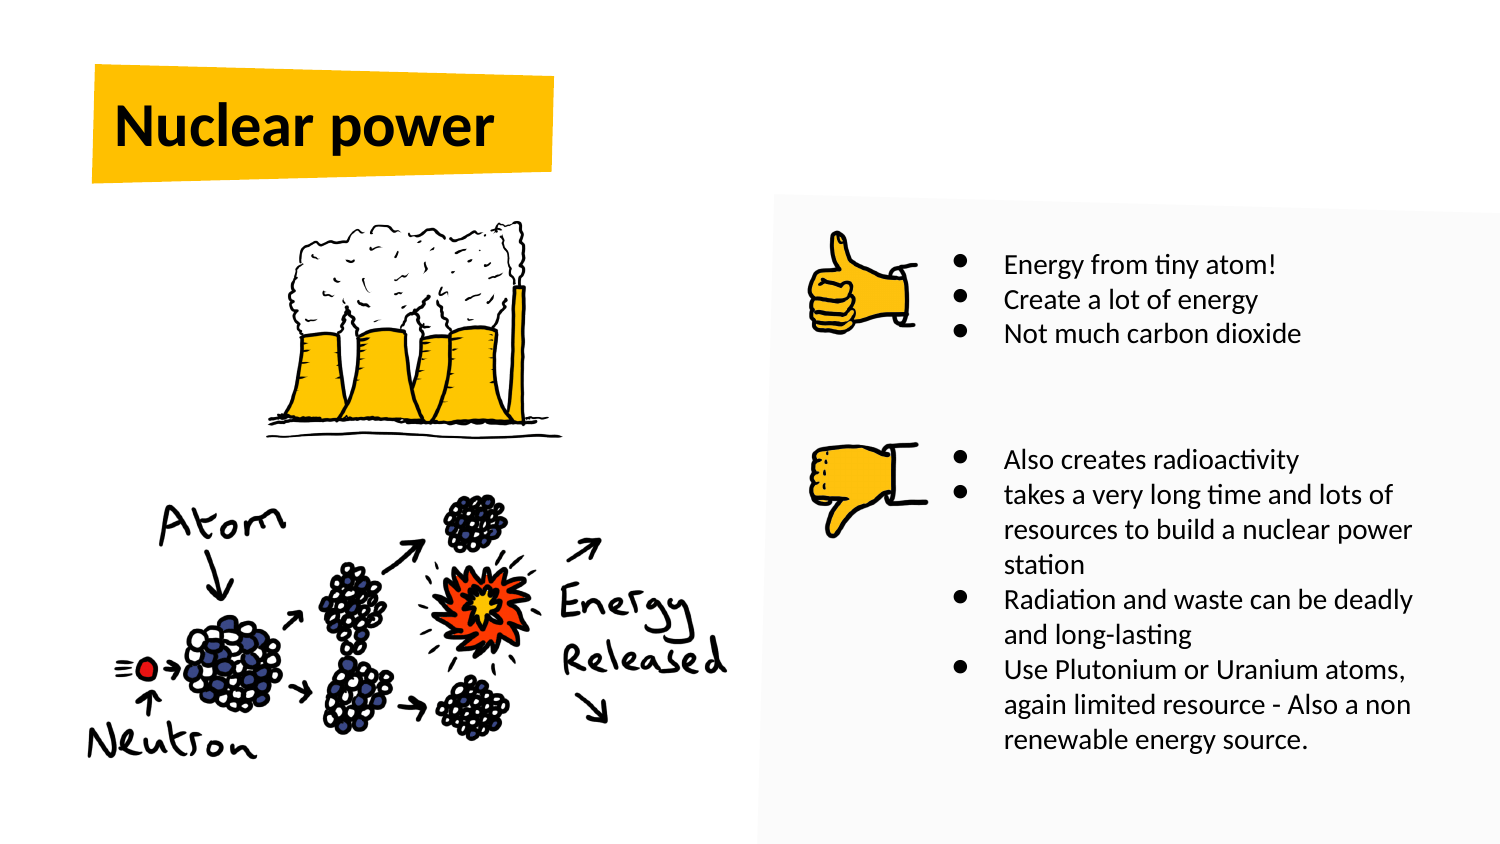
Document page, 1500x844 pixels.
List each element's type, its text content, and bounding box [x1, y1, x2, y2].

picture [801, 220, 932, 351]
picture [265, 209, 580, 445]
text_box [536, 75, 555, 173]
text_box [91, 64, 207, 184]
picture [799, 434, 949, 553]
picture [68, 467, 742, 777]
text_box Nuclear power [103, 67, 536, 186]
text_box Energy from tiny atom! Create a lot of energy Not much carbon dioxide Also creates radioactivity takes a very long time and lots of resources to build a nuclear power station Radiation and waste can be deadly and long-lasting Use Plutonium or Uranium atoms, again limited resource - Also a non renewable energy source. [913, 237, 1450, 793]
text_box [757, 194, 1500, 844]
